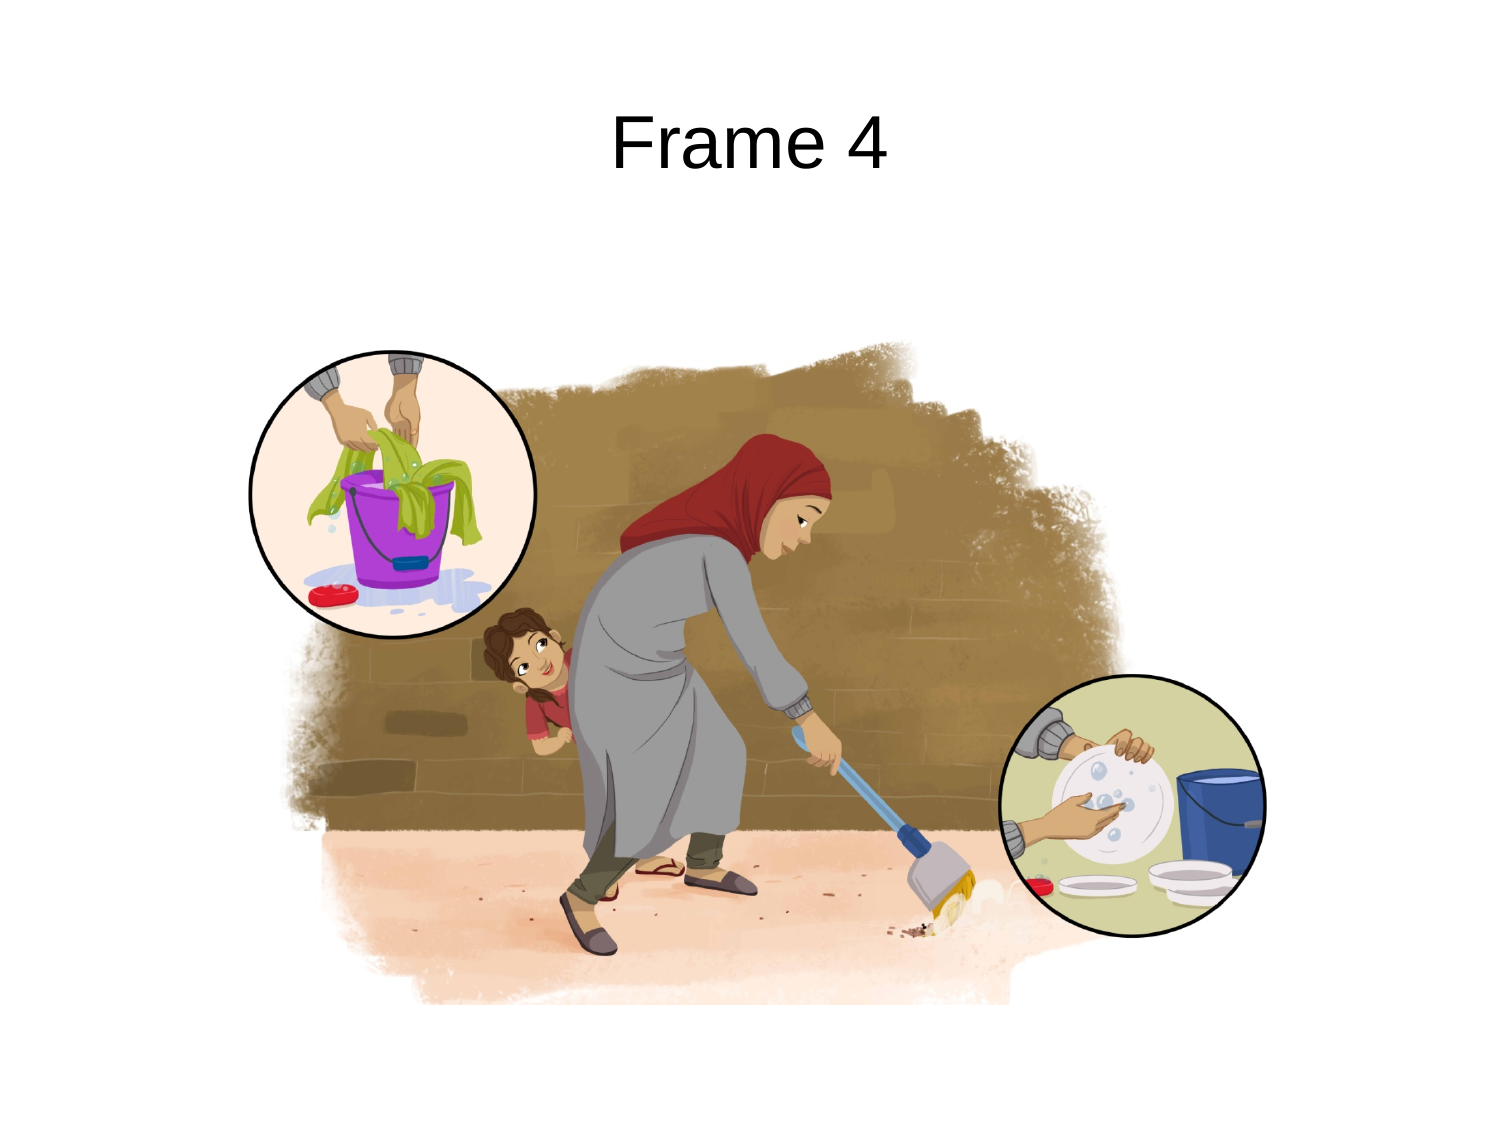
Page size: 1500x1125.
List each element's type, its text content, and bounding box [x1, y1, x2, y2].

title Frame 4 [75, 45, 1425, 233]
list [224, 262, 1275, 1006]
